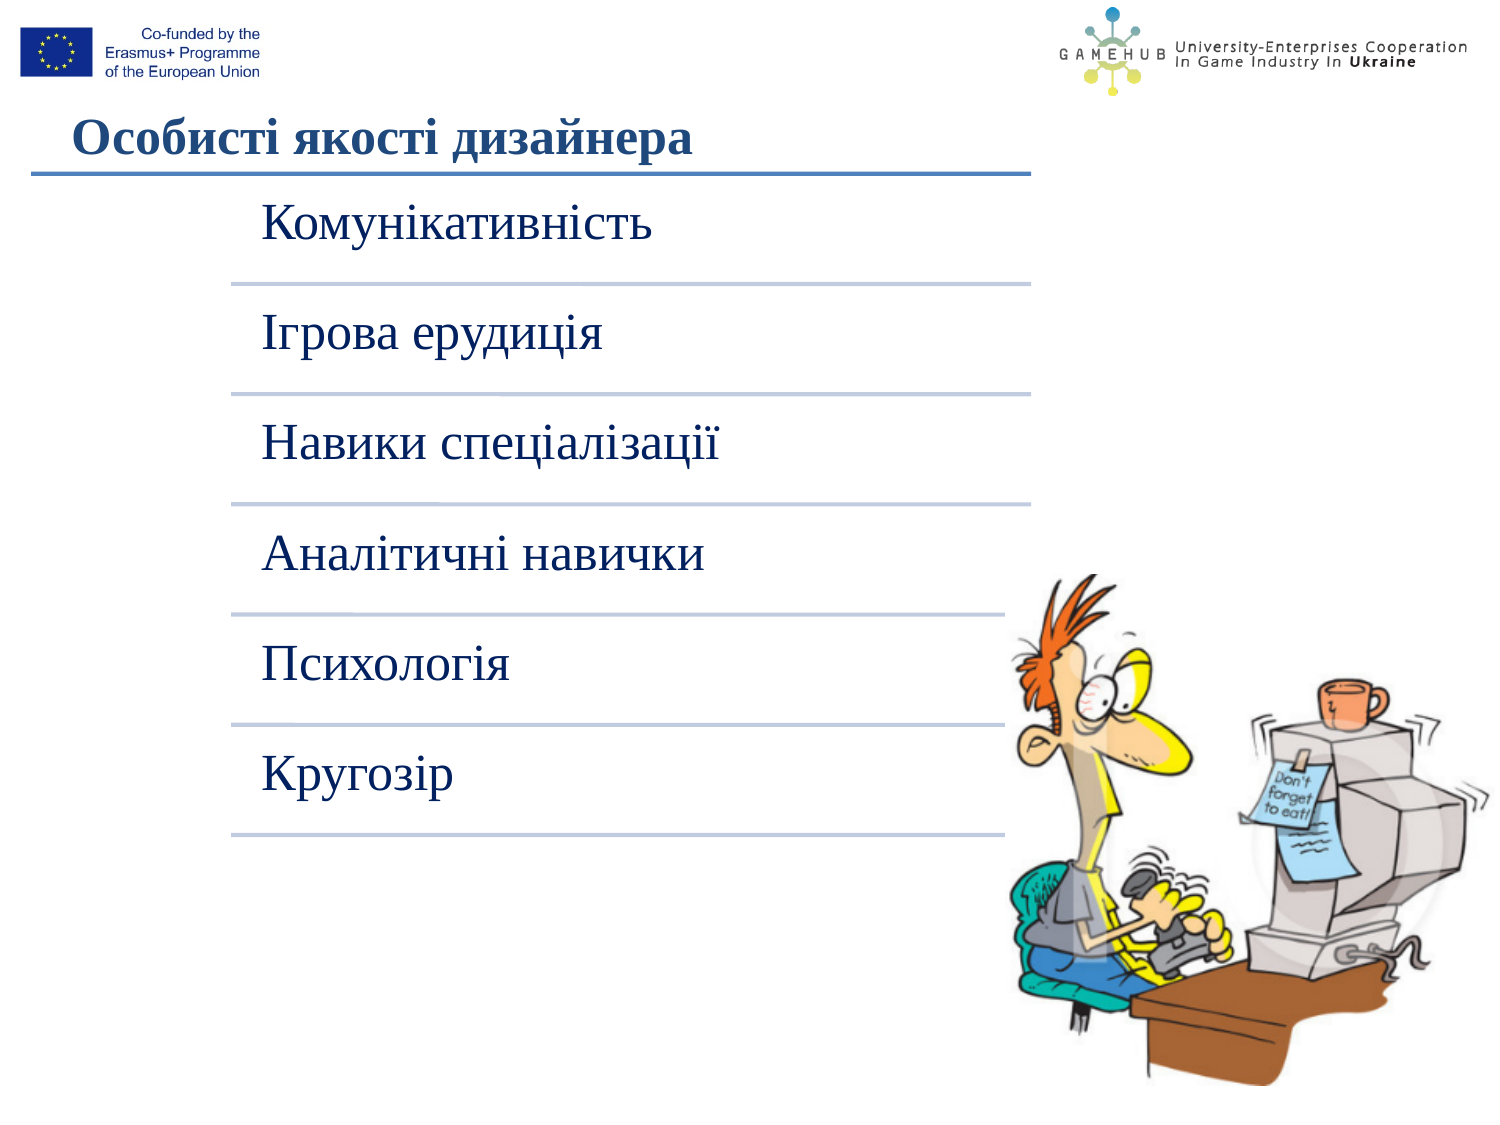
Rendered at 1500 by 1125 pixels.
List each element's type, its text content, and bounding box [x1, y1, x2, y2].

picture [1057, 7, 1476, 96]
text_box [30, 173, 1032, 841]
picture [5, 13, 272, 91]
picture [1005, 573, 1495, 1086]
text_box Особисті якості дизайнера [56, 95, 709, 171]
